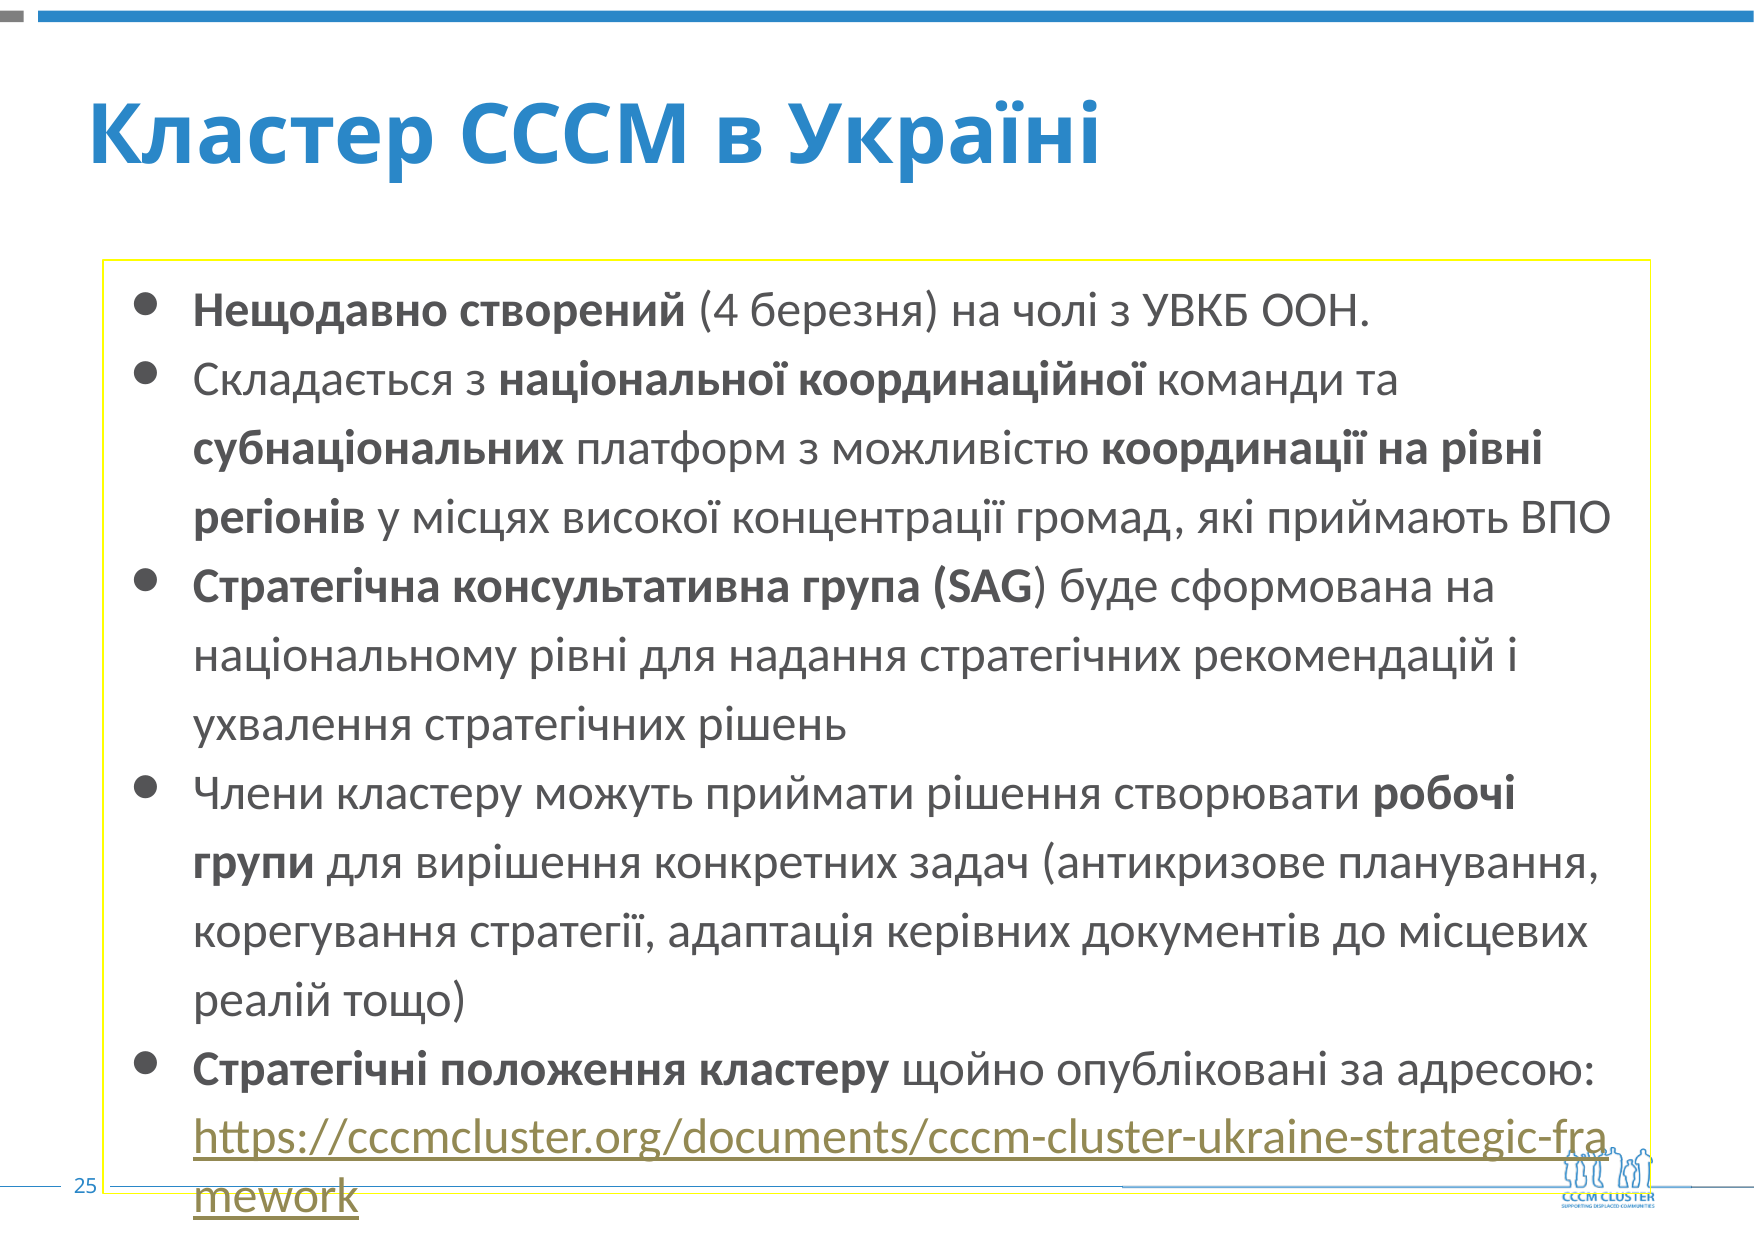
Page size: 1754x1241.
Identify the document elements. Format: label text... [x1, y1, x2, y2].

picture [0, 1147, 103, 1209]
picture [98, 1147, 1754, 1209]
text_box Нещодавно створений (4 березня) на чолі з УВКБ ООН. Складається з національної координаційної команди та субнаціональних платформ з можливістю координації на рівні регіонів у місцях високої концентрації громад, які приймають ВПО Стратегічна консультативна група (SAG) буде сформована на національному рівні для надання стратегічних рекомендацій і ухвалення стратегічних рішень Члени кластеру можуть приймати рішення створювати робочі групи для вирішення конкретних задач (антикризове планування, корегування стратегії, адаптація керівних документів до місцевих реалій тощо) Стратегічні положення кластеру щойно опубліковані за адресою: https://cccmcluster.org/documents/cccm-cluster-ukraine-strategic-framework [103, 259, 1651, 1194]
text_box Кластер CCCM в Україні [71, 73, 1728, 195]
